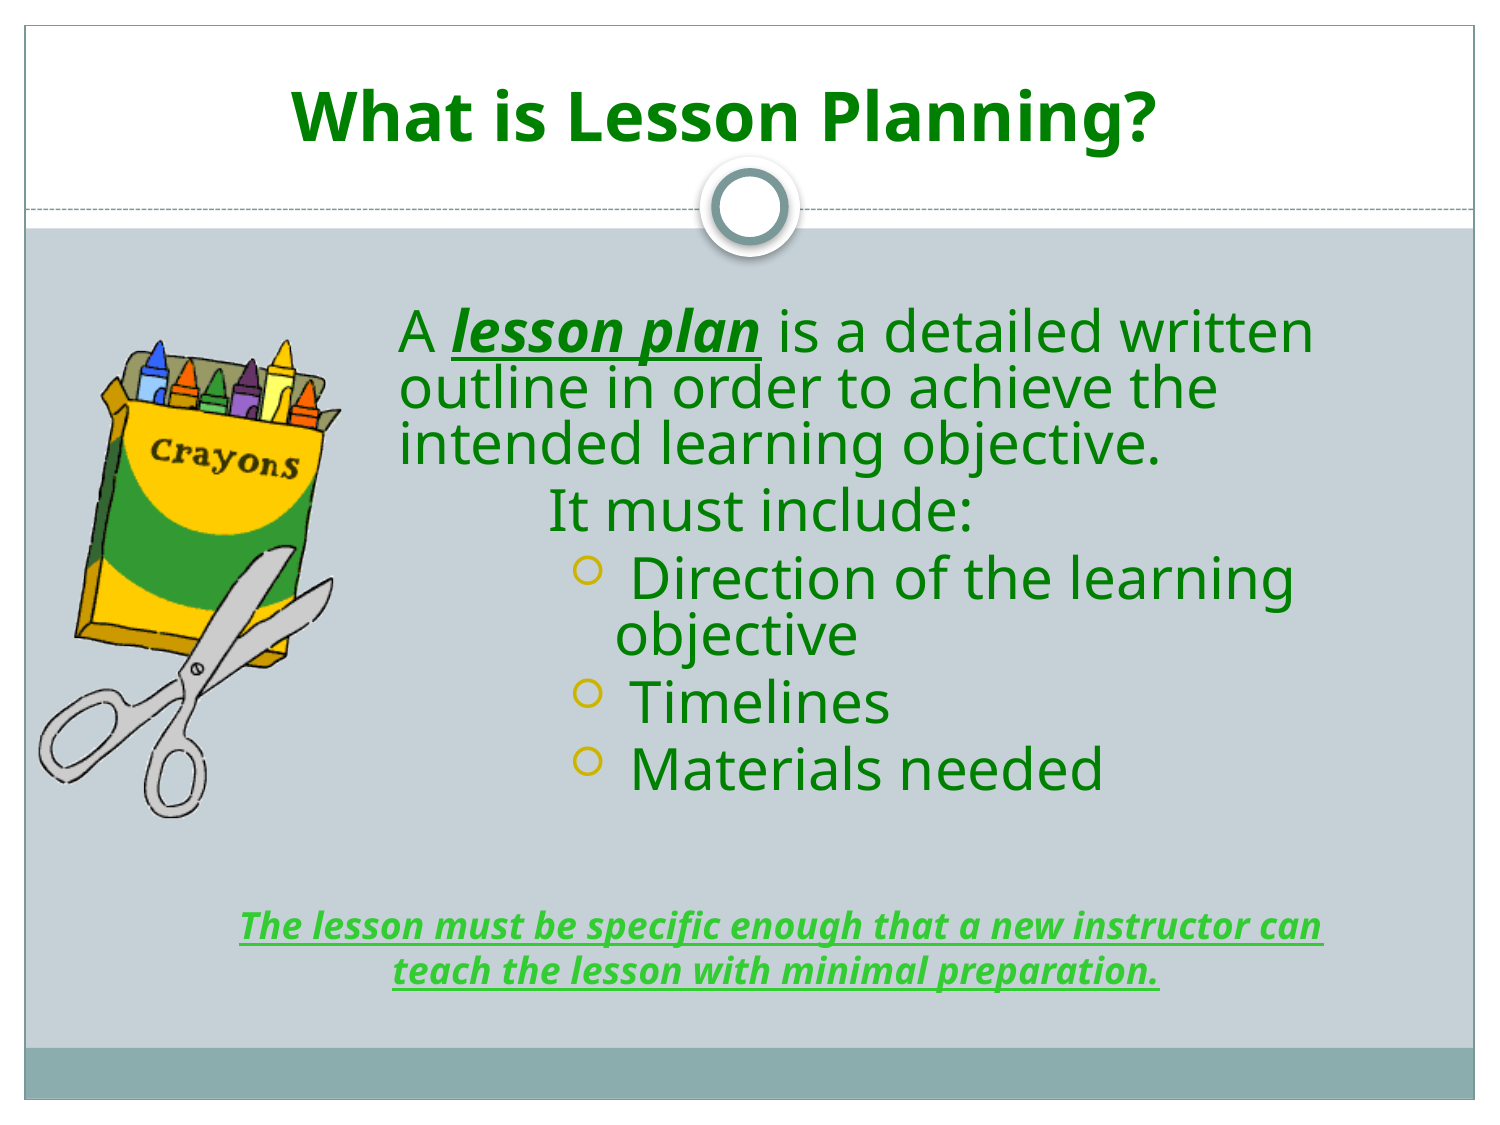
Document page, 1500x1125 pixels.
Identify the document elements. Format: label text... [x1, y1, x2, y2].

title What is Lesson Planning? [50, 0, 1400, 163]
picture [37, 338, 351, 838]
text_box The lesson must be specific enough that a new instructor can teach the lesson with minimal preparation. [200, 849, 1363, 1064]
list A lesson plan is a detailed written outline in order to achieve the intended learning objective. It must include: Direction of the learning objective Timelines Materials needed [375, 299, 1450, 850]
